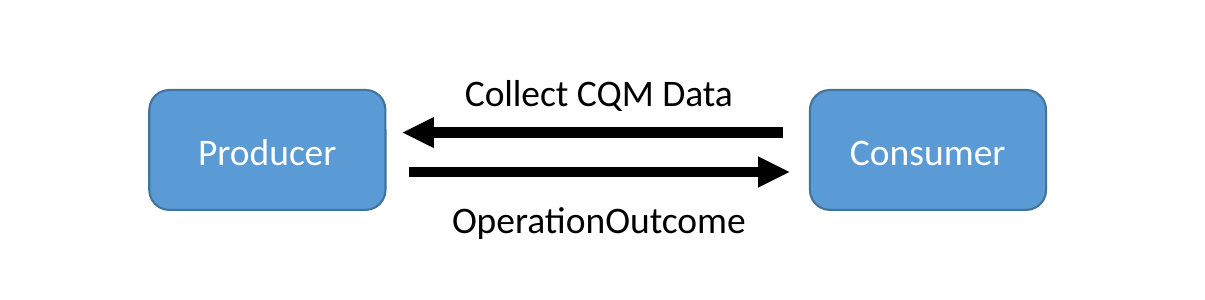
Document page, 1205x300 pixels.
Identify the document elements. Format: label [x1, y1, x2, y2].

text_box [149, 61, 1047, 250]
